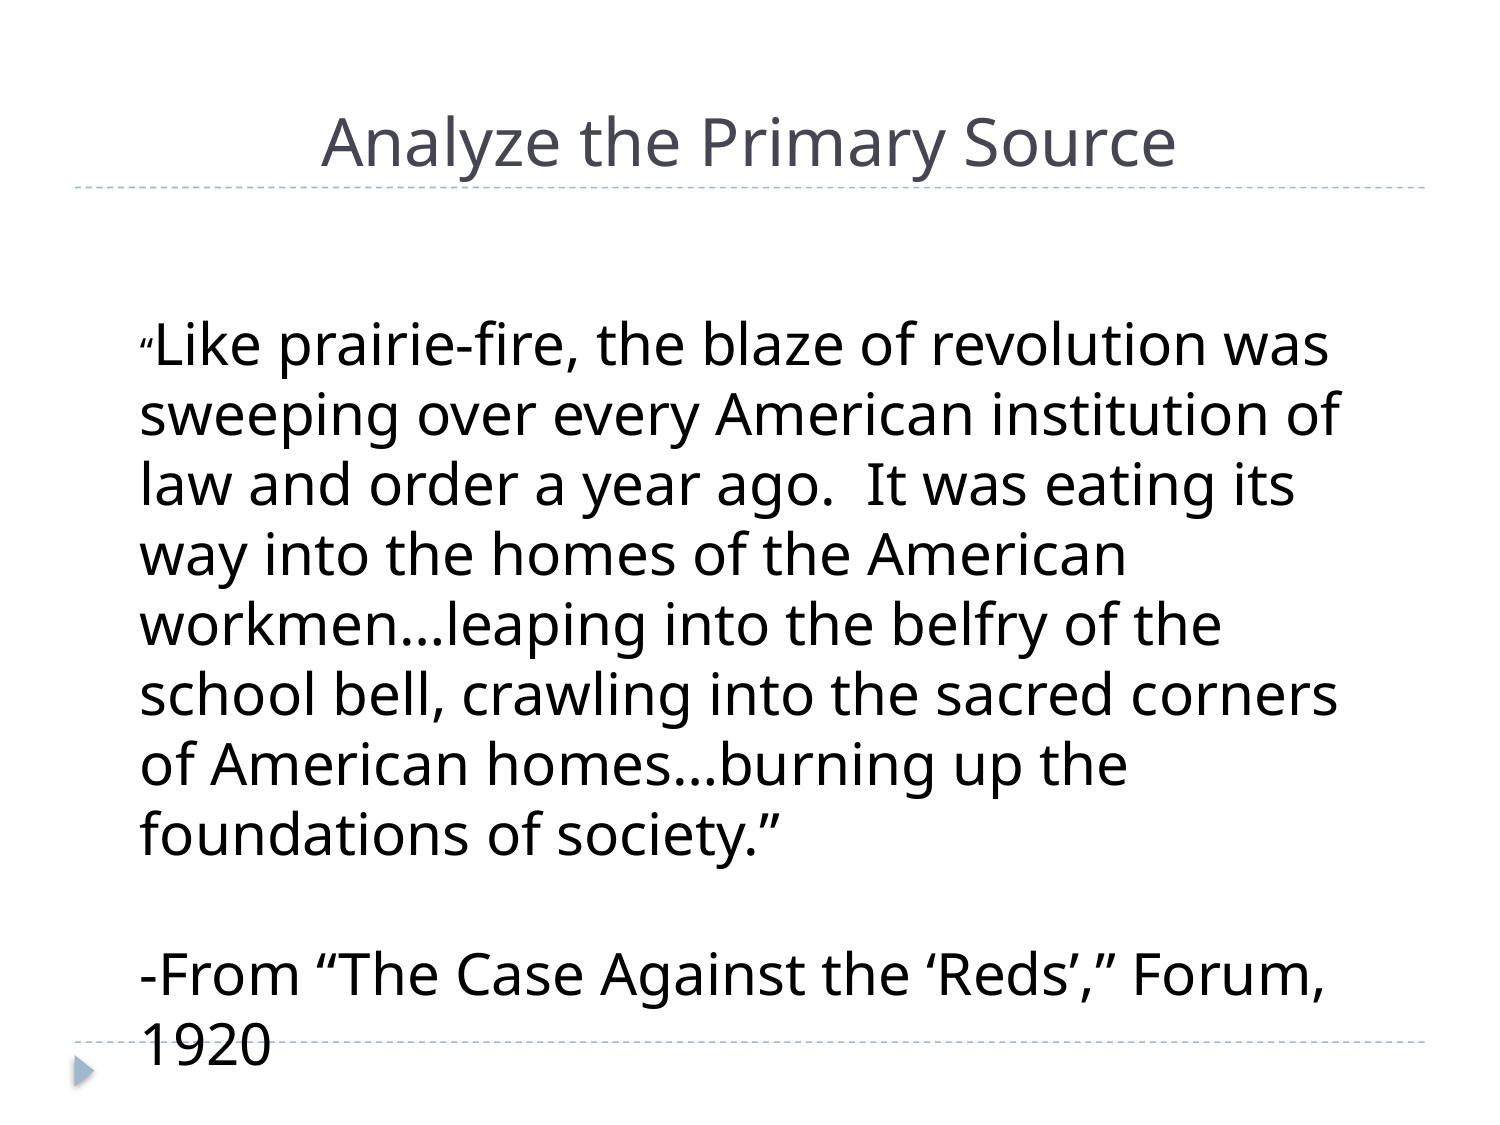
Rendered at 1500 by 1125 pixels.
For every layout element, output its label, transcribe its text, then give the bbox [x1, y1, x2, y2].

text_box “Like prairie-fire, the blaze of revolution was sweeping over every American institution of law and order a year ago. It was eating its way into the homes of the American workmen…leaping into the belfry of the school bell, crawling into the sacred corners of American homes…burning up the foundations of society.” -From “The Case Against the ‘Reds’,” Forum, 1920 [124, 299, 1388, 1085]
title Analyze the Primary Source [75, 24, 1425, 188]
